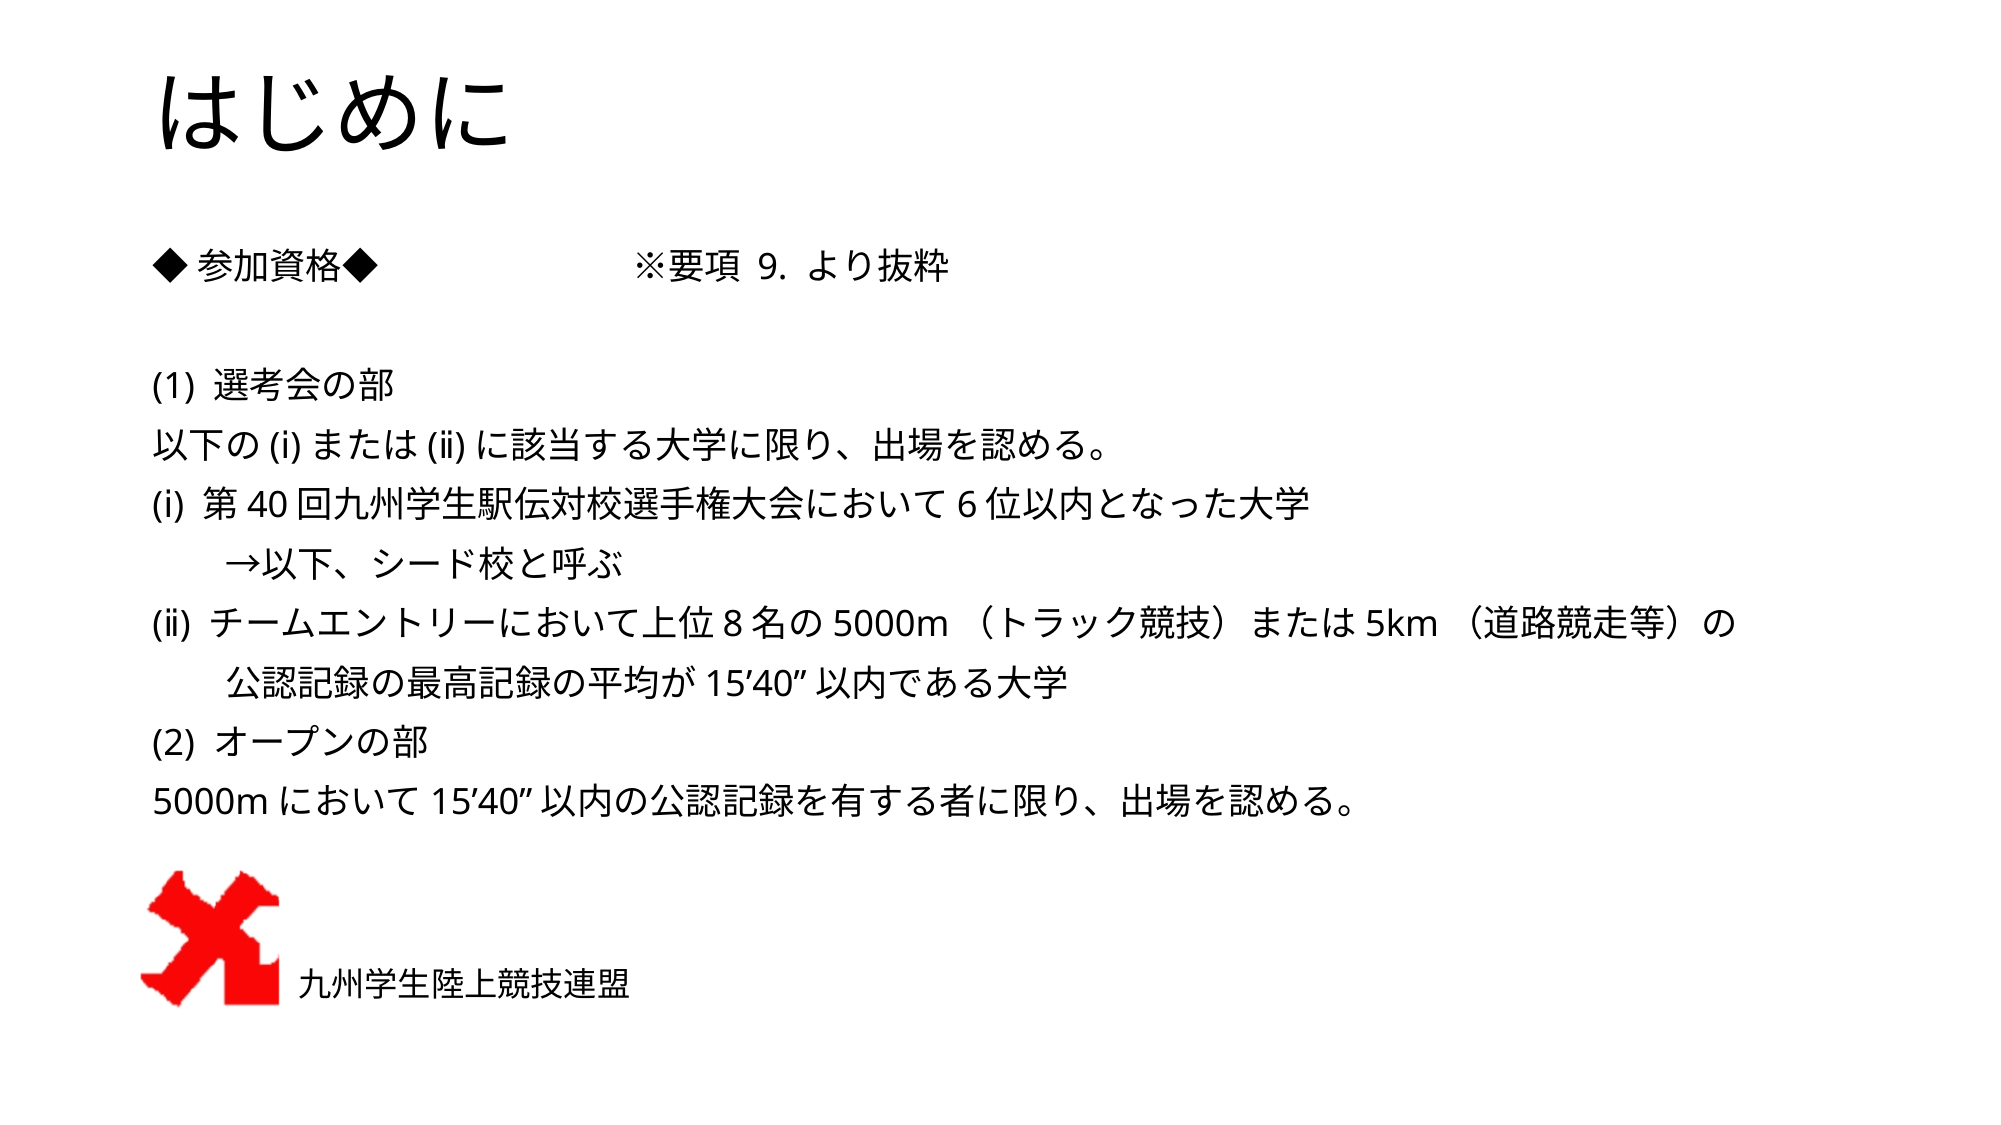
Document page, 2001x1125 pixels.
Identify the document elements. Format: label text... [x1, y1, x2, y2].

title はじめに [137, 59, 1863, 174]
list ◆参加資格◆ ※要項 9. より抜粋 (1) 選考会の部 以下の(ⅰ)または(ⅱ)に該当する大学に限り、出場を認める。 (ⅰ) 第40回九州学生駅伝対校選手権大会において6位以内となった大学 →以下、シード校と呼ぶ (ⅱ) チームエントリーにおいて上位8名の5000m（トラック競技）または5km（道路競走等）の 公認記録の最高記録の平均が15’40”以内である大学 (2) オープンの部 5000mにおいて15’40”以内の公認記録を有する者に限り、出場を認める。 [137, 241, 1863, 835]
picture [137, 863, 284, 1014]
